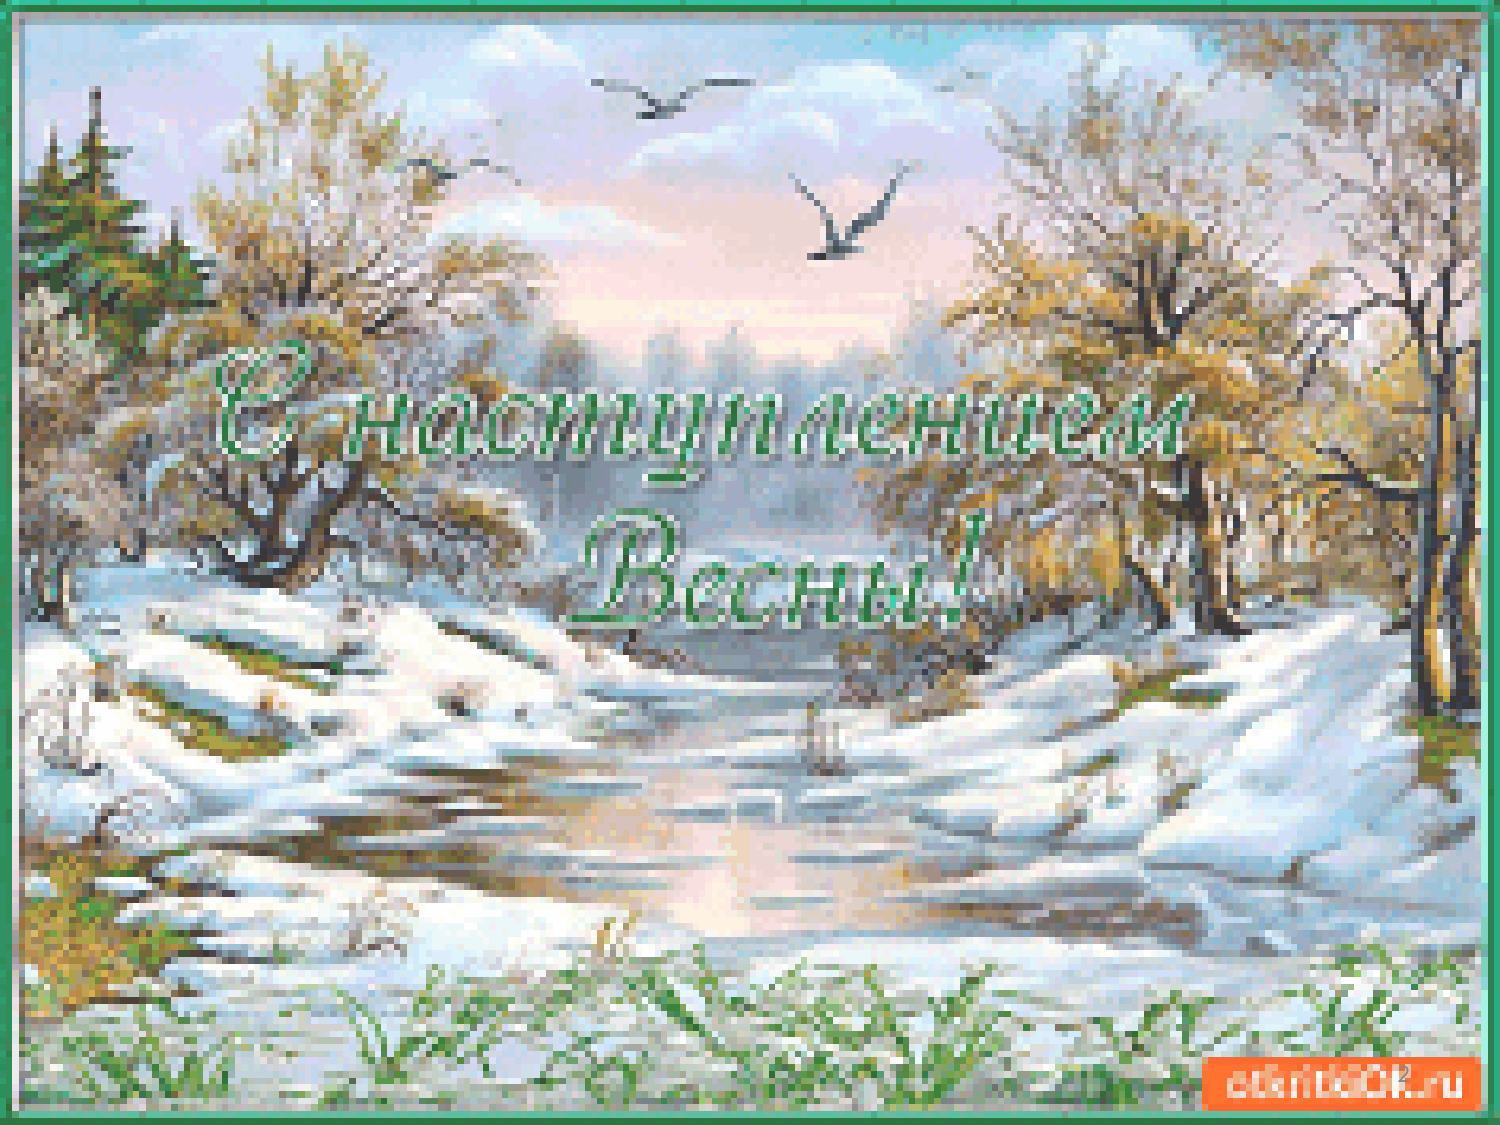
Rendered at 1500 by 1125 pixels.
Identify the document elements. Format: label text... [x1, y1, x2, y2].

slide_number ‹#› [1074, 1042, 1425, 1103]
slide_number ‹#› [0, 0, 1500, 1125]
